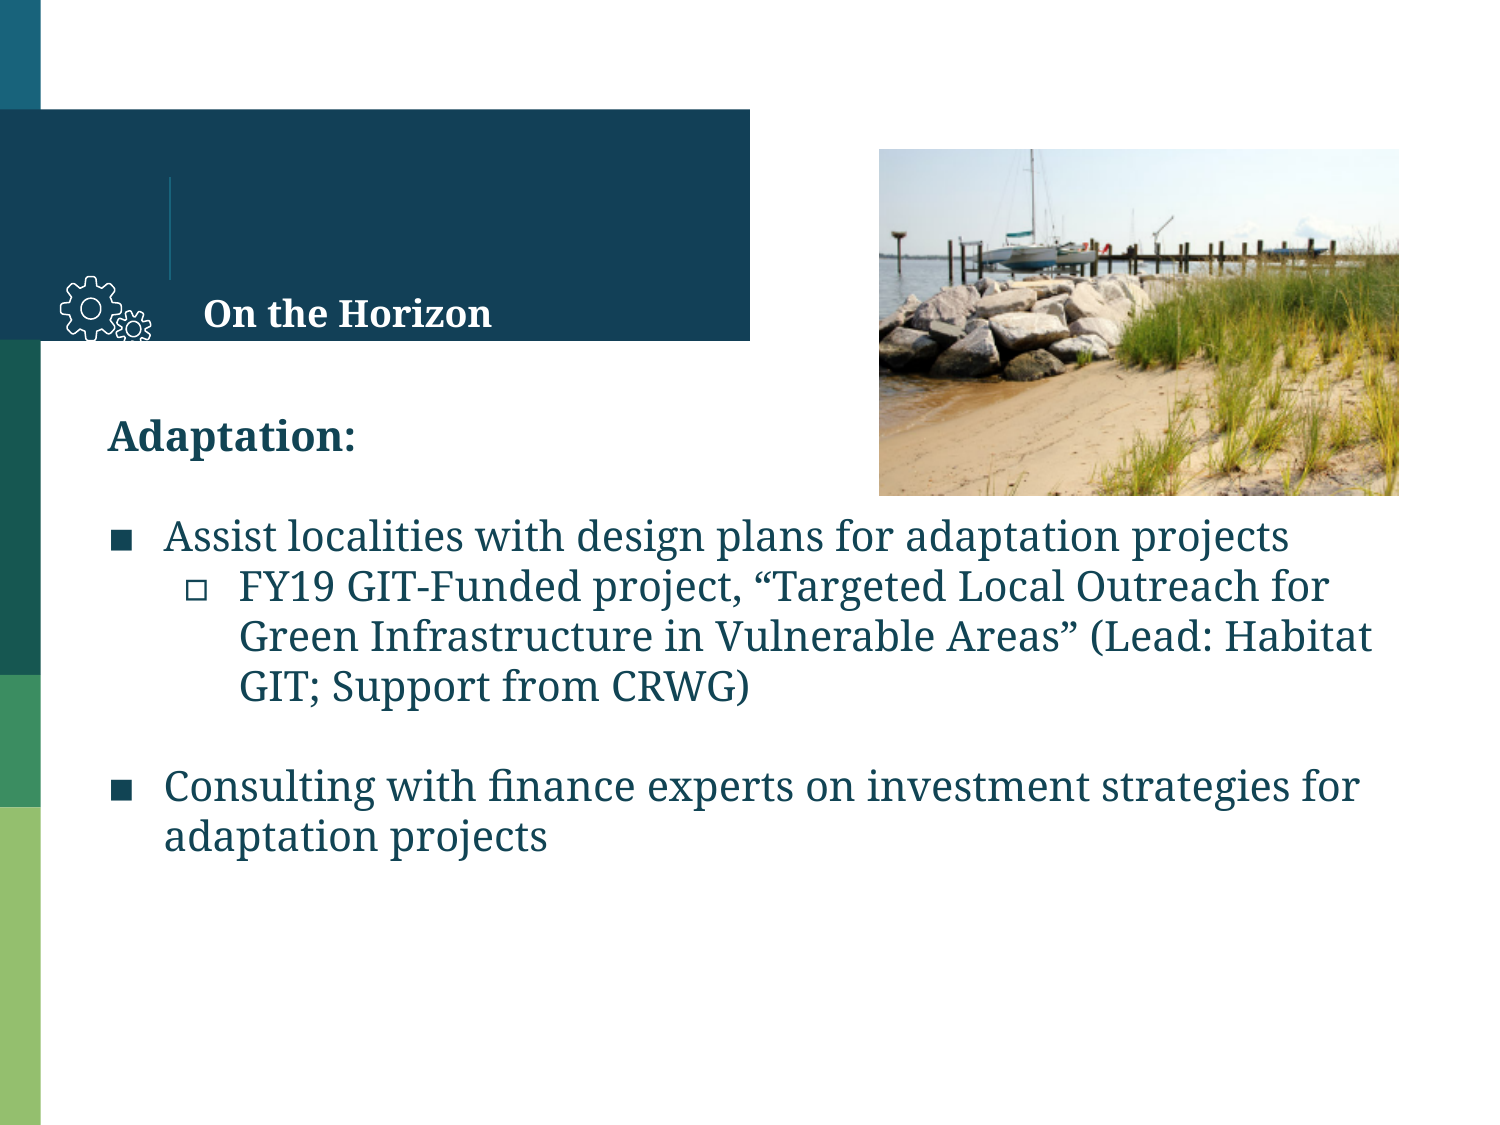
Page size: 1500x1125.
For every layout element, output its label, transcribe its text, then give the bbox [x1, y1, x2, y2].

picture [879, 149, 1399, 496]
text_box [60, 276, 151, 348]
list Adaptation: Assist localities with design plans for adaptation projects FY19 GIT-Funded project, “Targeted Local Outreach for Green Infrastructure in Vulnerable Areas” (Lead: Habitat GIT; Support from CRWG) Consulting with finance experts on investment strategies for adaptation projects [92, 394, 1472, 949]
title On the Horizon [187, 227, 715, 394]
